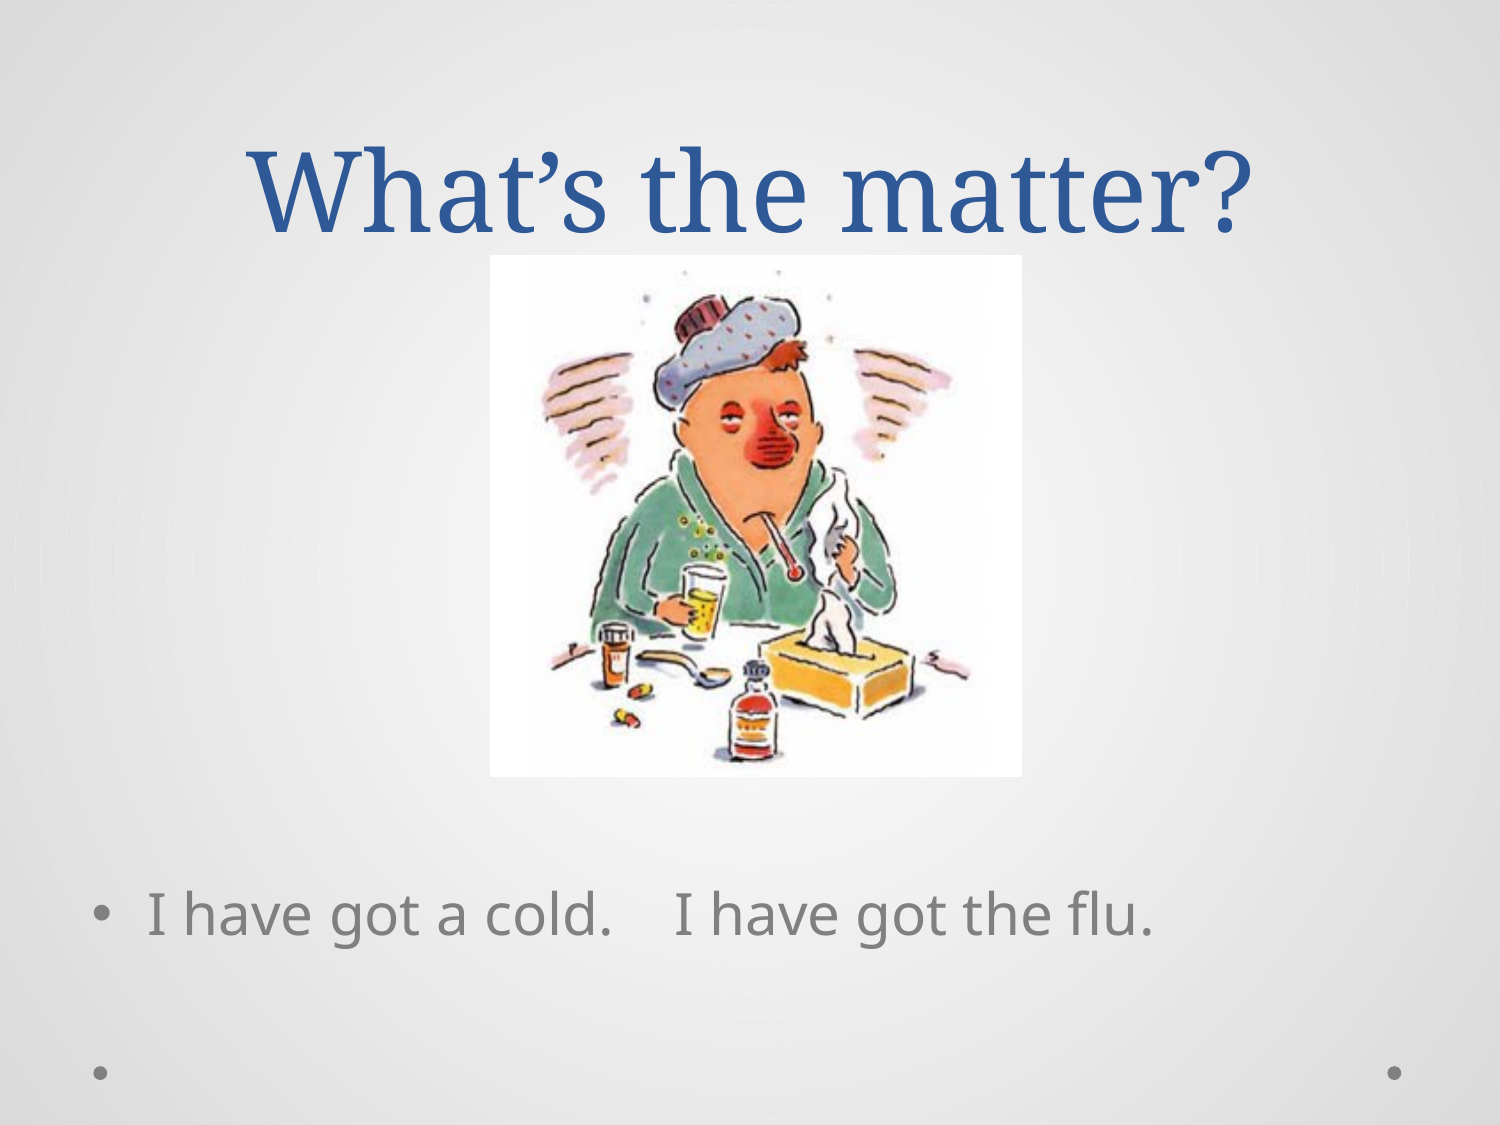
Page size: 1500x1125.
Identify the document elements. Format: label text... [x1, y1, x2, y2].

title What’s the matter? [75, 0, 1425, 263]
list I have got a cold. I have got the flu. [76, 869, 1427, 970]
picture [489, 255, 1022, 777]
